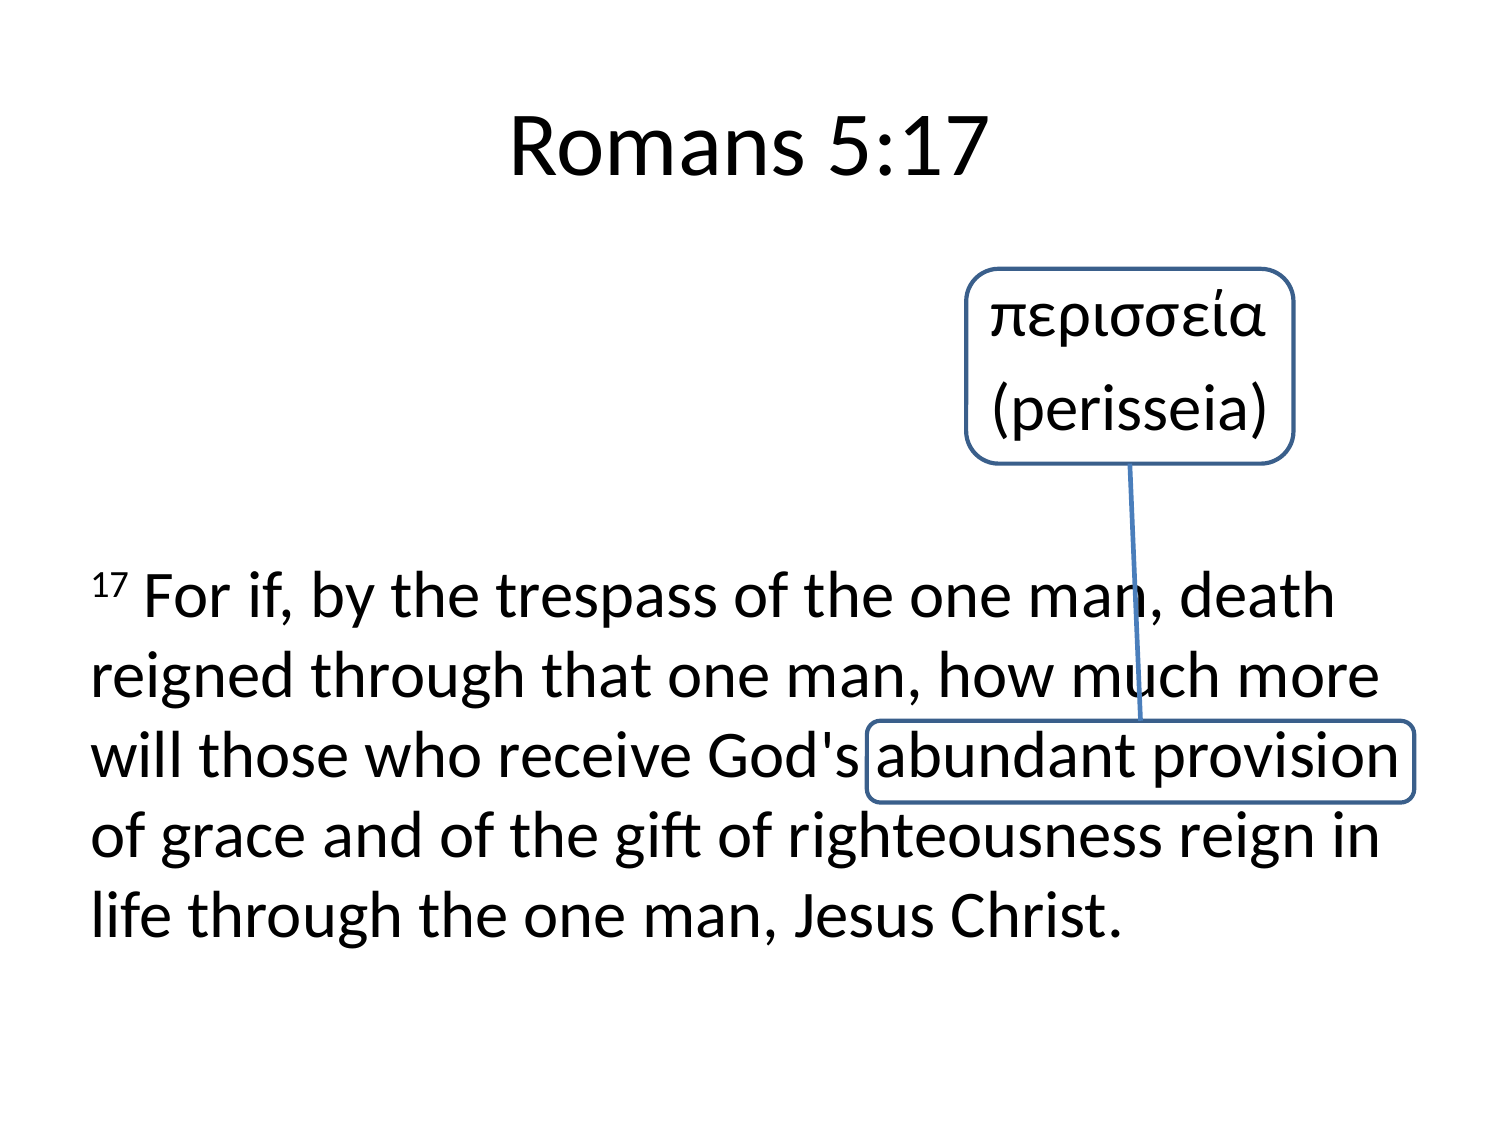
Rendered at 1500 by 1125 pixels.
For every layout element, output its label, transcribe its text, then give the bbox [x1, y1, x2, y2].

text_box [864, 718, 1417, 805]
list περισσεία (perisseia) 17 For if, by the trespass of the one man, death reigned through that one man, how much more will those who receive God's abundant provision of grace and of the gift of righteousness reign in life through the one man, Jesus Christ. [75, 262, 1425, 1005]
title Romans 5:17 [75, 45, 1425, 233]
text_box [1129, 463, 1141, 721]
text_box [964, 266, 1296, 466]
